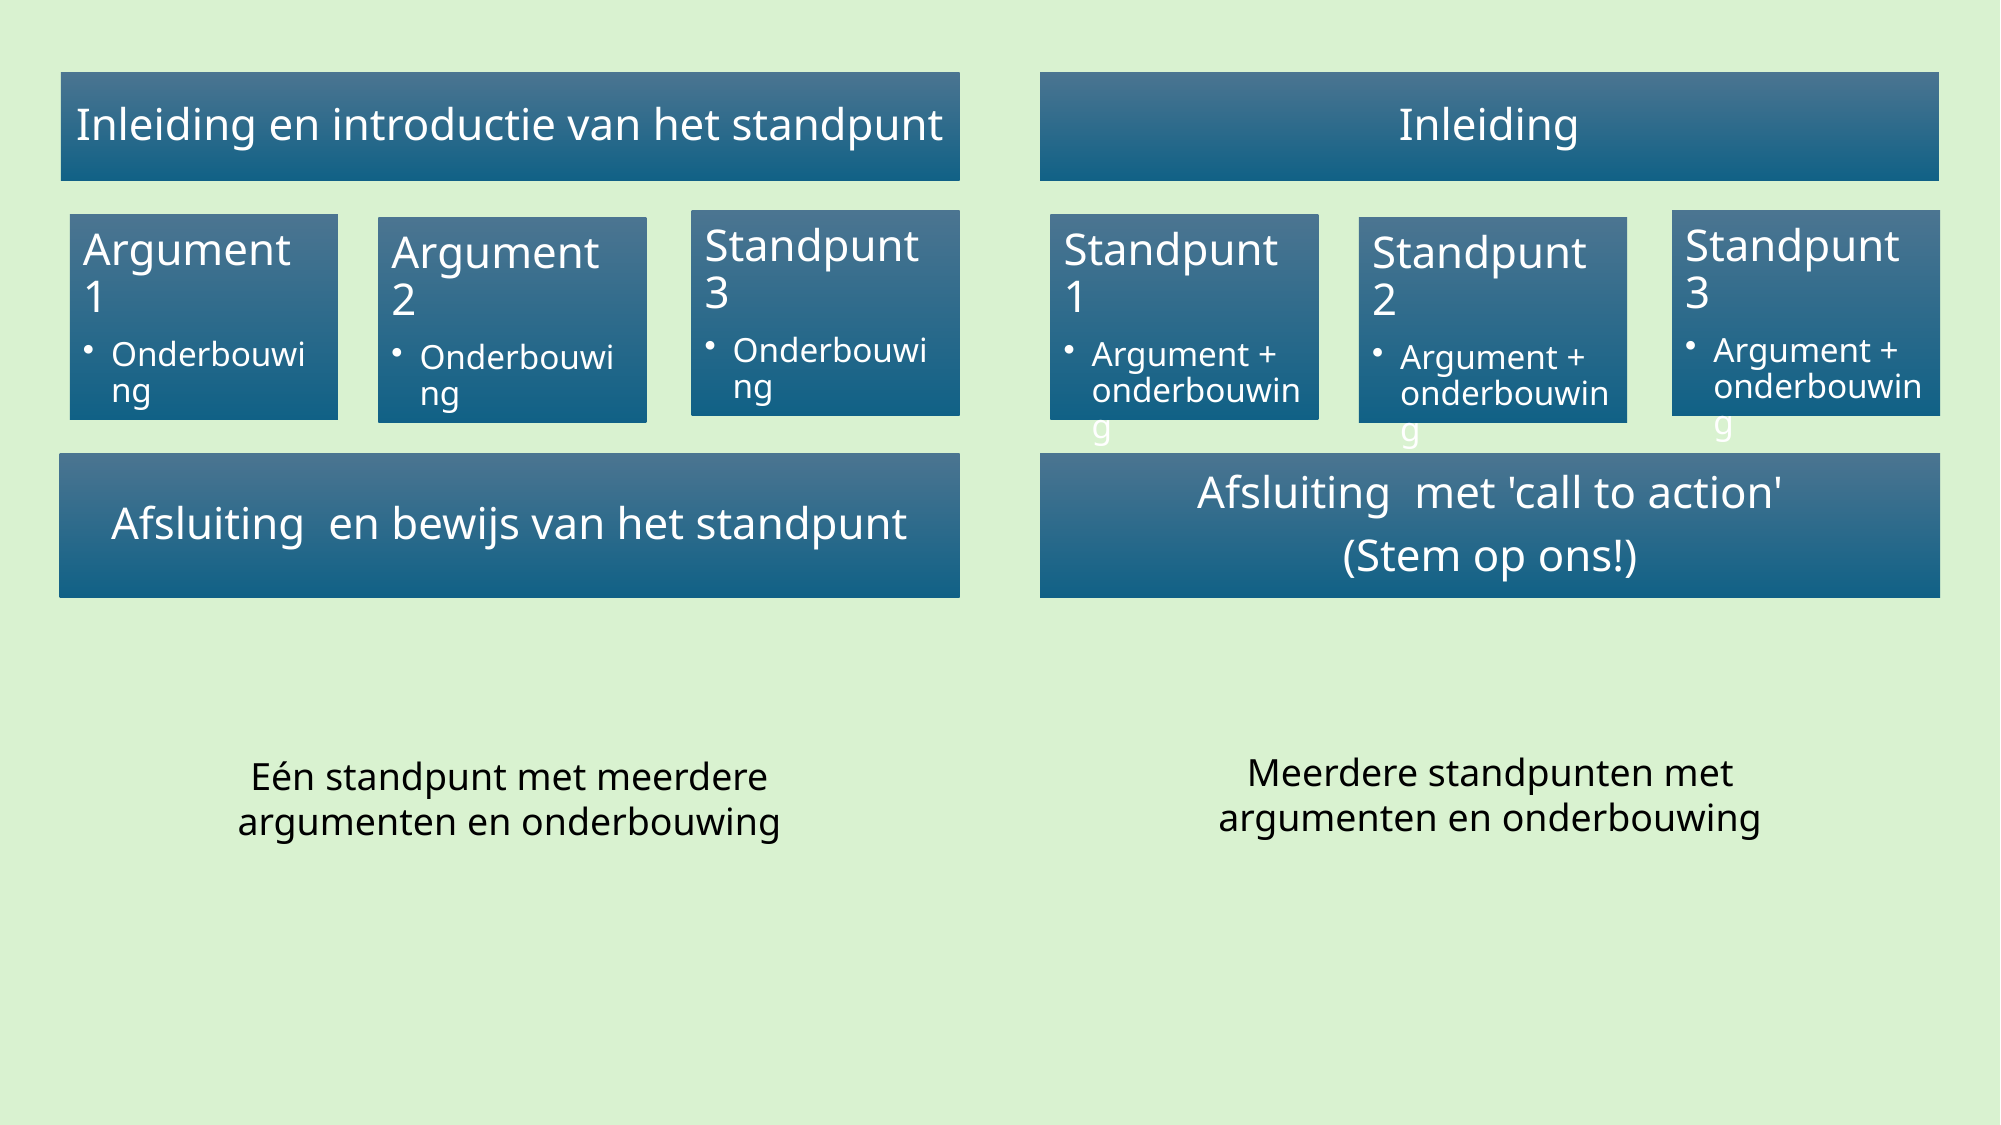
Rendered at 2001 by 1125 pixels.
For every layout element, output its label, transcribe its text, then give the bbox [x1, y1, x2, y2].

text_box Eén standpunt met meerdere argumenten en onderbouwing [220, 745, 799, 851]
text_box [1039, 71, 1941, 598]
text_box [59, 71, 961, 598]
text_box Meerdere standpunten met argumenten en onderbouwing [1201, 741, 1780, 847]
